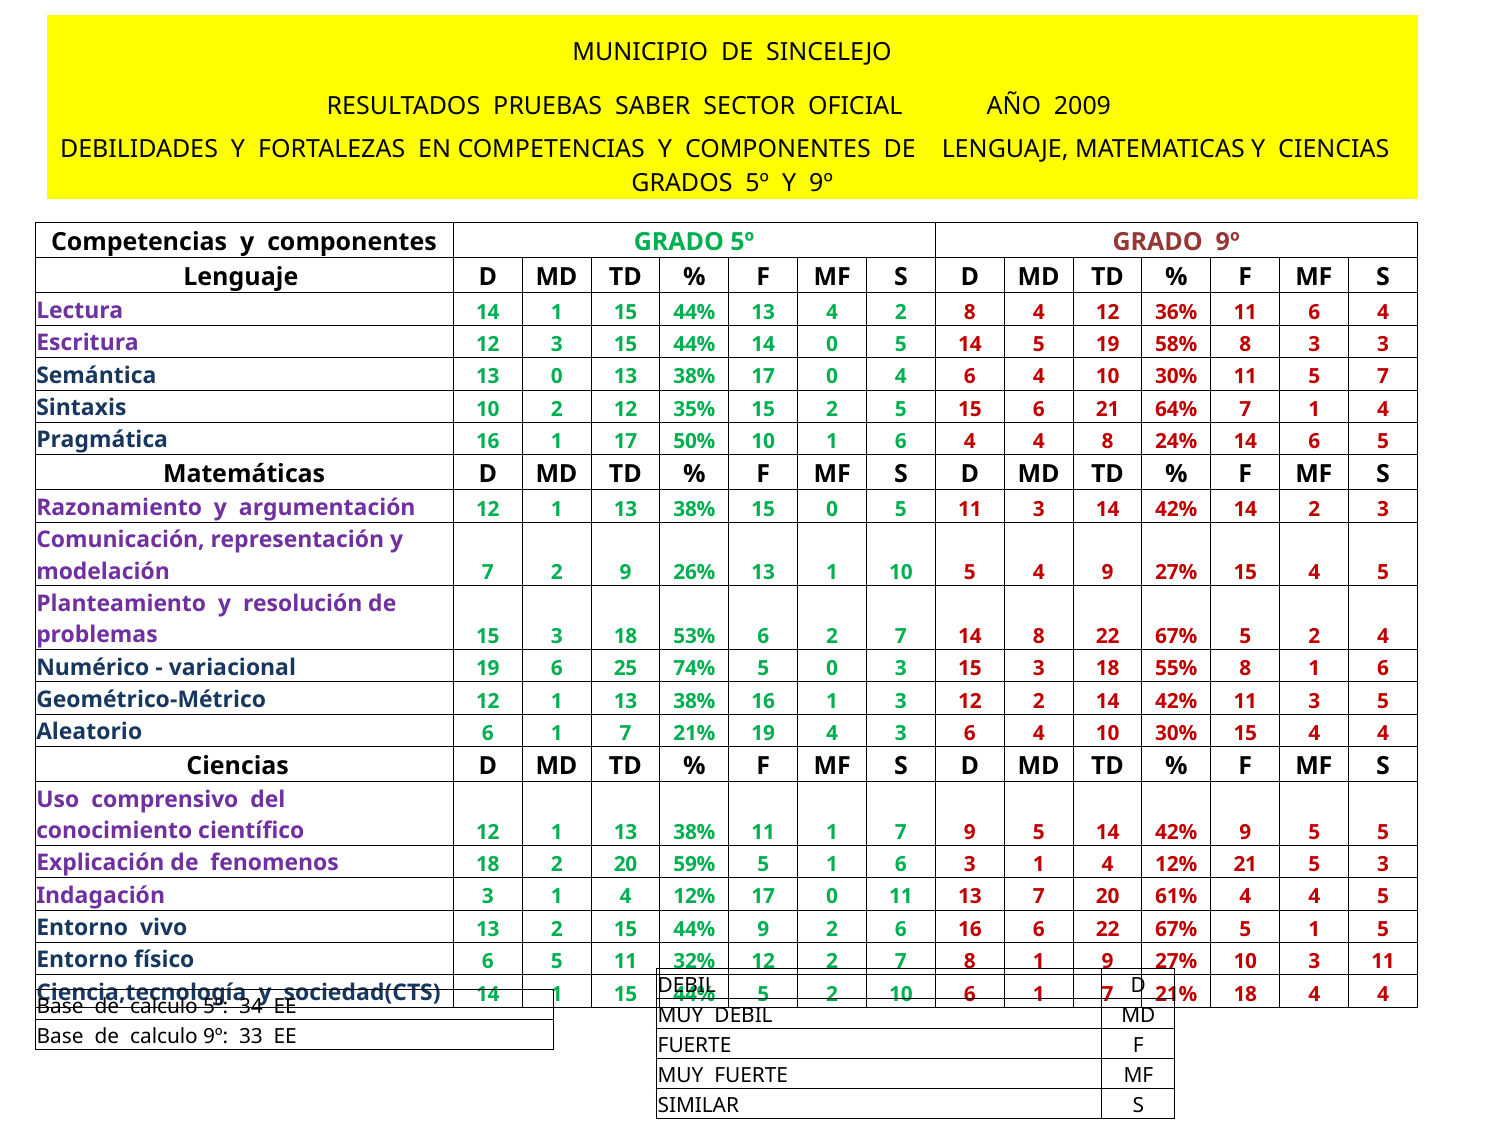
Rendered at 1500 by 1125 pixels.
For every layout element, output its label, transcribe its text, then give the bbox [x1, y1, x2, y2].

table_cell DEBILIDADES Y FORTALEZAS EN COMPETENCIAS Y COMPONENTES DE LENGUAJE, MATEMATICAS Y CIENCIAS GRADOS 5º Y 9º [47, 121, 1418, 199]
table_cell 0 [798, 358, 866, 390]
table_header Base de calculo 5º: 34 EE [36, 990, 480, 1019]
table_cell F [729, 747, 797, 781]
table_cell 6 [1280, 423, 1348, 454]
table_cell S [867, 258, 935, 292]
table_header [480, 990, 553, 1019]
table_cell 1 [798, 782, 866, 845]
table_cell 1 [1005, 943, 1073, 968]
table_cell 15 [592, 293, 659, 325]
table_cell 9 [1074, 523, 1141, 585]
table_cell 42% [1142, 682, 1210, 714]
table_cell Explicación de fenomenos [36, 846, 453, 877]
table_cell 0 [523, 358, 591, 390]
table_cell 0 [798, 490, 866, 522]
table_cell 4 [1280, 715, 1348, 746]
table_cell Razonamiento y argumentación [36, 490, 453, 522]
table_cell 15 [729, 391, 797, 422]
table_cell 38% [660, 682, 728, 714]
table_cell 10 [867, 523, 935, 585]
table_cell 4 [936, 423, 1004, 454]
table_cell 14 [1211, 423, 1279, 454]
table_cell 12% [1142, 846, 1210, 877]
table_cell 74% [660, 650, 728, 681]
table_cell 10 [1074, 715, 1141, 746]
table_cell 25 [592, 650, 659, 681]
table_cell MF [1102, 1059, 1174, 1088]
table_cell 0 [798, 326, 866, 357]
table_cell D [936, 258, 1004, 292]
table_cell 3 [1349, 490, 1417, 522]
table_cell 4 [1005, 523, 1073, 585]
table_cell 13 [592, 682, 659, 714]
table_cell 7 [867, 782, 935, 845]
table_cell 5 [1349, 878, 1417, 910]
table_cell 7 [1211, 391, 1279, 422]
table_cell 12 [454, 326, 522, 357]
table_cell S [1349, 258, 1417, 292]
table_cell 3 [523, 326, 591, 357]
table_cell Planteamiento y resolución de problemas [36, 586, 453, 649]
table_cell 2 [1005, 682, 1073, 714]
table_cell 55% [1142, 650, 1210, 681]
table_cell 5 [523, 943, 591, 974]
table_cell F [1211, 747, 1279, 781]
table_cell MD [523, 258, 591, 292]
table_cell 6 [454, 715, 522, 746]
table_cell 14 [1211, 490, 1279, 522]
table_cell 2 [867, 293, 935, 325]
table_cell 6 [867, 423, 935, 454]
table_cell 9 [1074, 943, 1141, 968]
table_cell 2 [798, 391, 866, 422]
table_cell Lectura [36, 293, 453, 325]
table_cell 11 [1211, 358, 1279, 390]
table_cell 15 [592, 975, 656, 1007]
table_cell 3 [454, 878, 522, 910]
table_cell 13 [729, 293, 797, 325]
table_header GRADO 5º [454, 223, 935, 257]
table_cell MD [523, 747, 591, 781]
table_cell 12% [660, 878, 728, 910]
table_cell 13 [936, 878, 1004, 910]
table_cell 4 [867, 358, 935, 390]
table_cell 2 [523, 911, 591, 942]
table_cell % [660, 258, 728, 292]
table_cell 5 [1005, 326, 1073, 357]
table_cell 1 [1280, 650, 1348, 681]
table_cell 3 [936, 846, 1004, 877]
table_cell 1 [1280, 911, 1348, 942]
table_cell 13 [729, 523, 797, 585]
table_cell 4 [1349, 293, 1417, 325]
table_cell 6 [1280, 293, 1348, 325]
table_cell 20 [1074, 878, 1141, 910]
table_cell 3 [1005, 490, 1073, 522]
table_cell MF [798, 455, 866, 489]
table_cell 8 [1074, 423, 1141, 454]
table_cell 10 [1074, 358, 1141, 390]
table_cell 38% [660, 490, 728, 522]
table_cell 3 [867, 650, 935, 681]
table_cell 2 [1280, 586, 1348, 649]
table_header GRADO 9º [936, 223, 1417, 257]
table_cell 15 [592, 911, 659, 942]
table_cell Lenguaje [36, 258, 453, 292]
table_cell 3 [1005, 650, 1073, 681]
table_cell 4 [1005, 423, 1073, 454]
table_cell 2 [1280, 490, 1348, 522]
table_cell 5 [1280, 846, 1348, 877]
table_cell 15 [1211, 523, 1279, 585]
table_cell 27% [1142, 523, 1210, 585]
table_cell 59% [660, 846, 728, 877]
table_cell 53% [660, 586, 728, 649]
table_cell % [1142, 455, 1210, 489]
table_cell Escritura [36, 326, 453, 357]
table_cell 0 [798, 650, 866, 681]
table_cell Ciencias [36, 747, 453, 781]
table_cell 2 [798, 586, 866, 649]
table_cell S [1102, 1089, 1174, 1118]
table_cell 9 [1211, 782, 1279, 845]
table_cell 8 [1005, 586, 1073, 649]
table_cell 42% [1142, 782, 1210, 845]
table_cell 12 [454, 782, 522, 845]
table_cell 10 [729, 423, 797, 454]
table_cell TD [592, 747, 659, 781]
table_cell 5 [1349, 523, 1417, 585]
table_cell TD [1074, 258, 1141, 292]
table_cell 4 [1280, 523, 1348, 585]
table_cell 5 [729, 846, 797, 877]
table_cell 19 [454, 650, 522, 681]
table_cell TD [592, 258, 659, 292]
table_cell 3 [1280, 326, 1348, 357]
table_cell 16 [454, 423, 522, 454]
table_cell 5 [1349, 782, 1417, 845]
table_cell MF [1280, 747, 1348, 781]
table_cell Numérico - variacional [36, 650, 453, 681]
table_cell 1 [523, 782, 591, 845]
table_cell 2 [523, 523, 591, 585]
table_cell Matemáticas [36, 455, 453, 489]
table_cell 17 [729, 878, 797, 910]
table_cell Entorno vivo [36, 911, 453, 942]
table_cell 7 [1349, 358, 1417, 390]
table_cell 11 [729, 782, 797, 845]
table_cell MF [798, 258, 866, 292]
table_cell 4 [1211, 878, 1279, 910]
table_cell 5 [1005, 782, 1073, 845]
table_cell Aleatorio [36, 715, 453, 746]
table_cell Indagación [36, 878, 453, 910]
table_cell 8 [1211, 650, 1279, 681]
table_cell 2 [523, 391, 591, 422]
table_cell 7 [592, 715, 659, 746]
table_cell 14 [1074, 682, 1141, 714]
table_cell 44% [660, 293, 728, 325]
table_cell MD [1005, 747, 1073, 781]
table_cell 19 [1074, 326, 1141, 357]
table_cell 6 [1005, 911, 1073, 942]
table_cell 1 [523, 682, 591, 714]
table_cell 6 [1349, 650, 1417, 681]
table_header D [1102, 969, 1174, 998]
table_cell 1 [798, 682, 866, 714]
table_cell F [729, 455, 797, 489]
table_cell 6 [454, 943, 522, 974]
table_cell 36% [1142, 293, 1210, 325]
table_cell % [1142, 747, 1210, 781]
table_cell 6 [867, 911, 935, 942]
table_header MUNICIPIO DE SINCELEJO [47, 15, 1418, 68]
table_cell RESULTADOS PRUEBAS SABER SECTOR OFICIAL AÑO 2009 [47, 68, 1418, 121]
table_cell 9 [592, 523, 659, 585]
table_cell MF [1280, 258, 1348, 292]
table_cell 15 [592, 326, 659, 357]
table_cell MF [798, 747, 866, 781]
table_cell Uso comprensivo del conocimiento científico [36, 782, 453, 845]
table_cell D [936, 455, 1004, 489]
table_cell 1 [1005, 846, 1073, 877]
table_cell 5 [1280, 358, 1348, 390]
table_cell 7 [1005, 878, 1073, 910]
table_cell S [1349, 455, 1417, 489]
table_cell 7 [454, 523, 522, 585]
table_cell 18 [1074, 650, 1141, 681]
table_cell 42% [1142, 490, 1210, 522]
table_cell % [660, 455, 728, 489]
table_cell 4 [798, 293, 866, 325]
table_cell Entorno físico [36, 943, 453, 974]
table_cell Ciencia,tecnología y sociedad(CTS) [36, 975, 453, 989]
table_cell 14 [936, 326, 1004, 357]
table_cell 4 [1280, 878, 1348, 910]
table_cell S [1349, 747, 1417, 781]
table_cell 21% [660, 715, 728, 746]
table_cell 12 [1074, 293, 1141, 325]
table_cell 15 [454, 586, 522, 649]
table_cell 5 [1211, 911, 1279, 942]
table_cell 14 [1074, 490, 1141, 522]
table_cell 4 [1349, 715, 1417, 746]
table_cell 8 [1211, 326, 1279, 357]
table_cell 13 [454, 911, 522, 942]
table_cell 27% [1142, 943, 1210, 974]
table_cell 21% [1175, 975, 1210, 1007]
table_cell 35% [660, 391, 728, 422]
table_cell Comunicación, representación y modelación [36, 523, 453, 585]
table_cell 6 [867, 846, 935, 877]
table_cell 38% [660, 358, 728, 390]
table_cell 4 [1005, 293, 1073, 325]
table_cell 5 [1349, 911, 1417, 942]
table_cell 13 [592, 358, 659, 390]
table_cell 12 [454, 682, 522, 714]
table_cell 5 [1349, 423, 1417, 454]
table_cell MD [1102, 999, 1174, 1028]
table_cell 4 [1349, 586, 1417, 649]
table_cell 1 [798, 523, 866, 585]
table_cell 5 [867, 391, 935, 422]
table_cell 4 [1280, 975, 1348, 1007]
table_cell 11 [1349, 943, 1417, 974]
table_cell 4 [1349, 975, 1417, 1007]
table_cell 15 [936, 650, 1004, 681]
table_cell 58% [1142, 326, 1210, 357]
table_cell 11 [936, 490, 1004, 522]
table_cell 4 [1074, 846, 1141, 877]
table_cell 3 [867, 715, 935, 746]
table_cell 10 [454, 391, 522, 422]
table_cell MD [523, 455, 591, 489]
table_cell Sintaxis [36, 391, 453, 422]
table_cell 1 [523, 423, 591, 454]
table_cell 30% [1142, 715, 1210, 746]
table_cell % [1142, 258, 1210, 292]
table_cell 22 [1074, 586, 1141, 649]
table_cell 5 [1280, 782, 1348, 845]
table_cell 4 [1005, 715, 1073, 746]
table_cell 16 [936, 911, 1004, 942]
table_cell 11 [1211, 682, 1279, 714]
table_cell 67% [1142, 586, 1210, 649]
table_cell 15 [1211, 715, 1279, 746]
table_cell 12 [454, 490, 522, 522]
table_cell MD [1005, 258, 1073, 292]
table_cell 32% [660, 943, 728, 968]
table_cell 5 [936, 523, 1004, 585]
table_cell 13 [454, 358, 522, 390]
table_cell 5 [1211, 586, 1279, 649]
table_cell 1 [798, 846, 866, 877]
table_cell 1 [523, 715, 591, 746]
table_cell 19 [729, 715, 797, 746]
table_cell 11 [592, 943, 659, 974]
table_header Competencias y componentes [36, 223, 453, 257]
table_cell 12 [592, 391, 659, 422]
table_cell 21 [1211, 846, 1279, 877]
table_cell [480, 1020, 553, 1049]
table_cell 4 [798, 715, 866, 746]
table_cell 2 [523, 846, 591, 877]
table_cell 3 [523, 586, 591, 649]
table_cell 1 [798, 423, 866, 454]
table_cell TD [1074, 747, 1141, 781]
table_cell 24% [1142, 423, 1210, 454]
table_cell 5 [867, 490, 935, 522]
table_cell 1 [523, 490, 591, 522]
table_cell 18 [592, 586, 659, 649]
table_cell 14 [454, 975, 522, 989]
table_cell 3 [1280, 943, 1348, 974]
table_cell 17 [729, 358, 797, 390]
table_cell Geométrico-Métrico [36, 682, 453, 714]
table_cell 44% [660, 911, 728, 942]
table_cell 1 [523, 293, 591, 325]
table_cell 1 [523, 878, 591, 910]
table_cell 11 [867, 878, 935, 910]
table_cell 14 [1074, 782, 1141, 845]
table_cell 13 [592, 782, 659, 845]
table_cell 20 [592, 846, 659, 877]
table_cell 3 [1280, 682, 1348, 714]
table_cell 6 [936, 715, 1004, 746]
table_cell 15 [936, 391, 1004, 422]
table_cell 6 [729, 586, 797, 649]
table_cell 4 [1005, 358, 1073, 390]
table_cell 4 [1349, 391, 1417, 422]
table_cell 5 [729, 650, 797, 681]
table_cell 3 [1349, 326, 1417, 357]
table_cell 1 [1280, 391, 1348, 422]
table_cell 21 [1074, 391, 1141, 422]
table_cell 14 [729, 326, 797, 357]
table_cell D [936, 747, 1004, 781]
table_cell 6 [936, 358, 1004, 390]
table_cell D [454, 455, 522, 489]
table_cell SIMILAR [657, 1089, 1101, 1118]
table_cell 3 [1349, 846, 1417, 877]
table_cell F [729, 258, 797, 292]
table_cell 5 [1349, 682, 1417, 714]
table_cell 12 [936, 682, 1004, 714]
table_cell F [1211, 258, 1279, 292]
table_cell S [867, 455, 935, 489]
table_cell 67% [1142, 911, 1210, 942]
table_cell 26% [660, 523, 728, 585]
table_cell FUERTE [657, 1029, 1101, 1058]
table_cell F [1211, 455, 1279, 489]
table_cell 50% [660, 423, 728, 454]
table_cell 5 [867, 326, 935, 357]
table_cell 0 [798, 878, 866, 910]
table_cell Semántica [36, 358, 453, 390]
table_cell 18 [1211, 975, 1279, 1007]
table_cell MD [1005, 455, 1073, 489]
table_cell 14 [454, 293, 522, 325]
table_cell S [867, 747, 935, 781]
table_cell % [660, 747, 728, 781]
table_cell 13 [592, 490, 659, 522]
table_cell 44% [660, 326, 728, 357]
table_cell Base de calculo 9º: 33 EE [36, 1020, 480, 1049]
table_cell 3 [867, 682, 935, 714]
table_cell MUY DEBIL [657, 999, 1101, 1028]
table_cell 2 [798, 943, 866, 968]
table_cell 18 [454, 846, 522, 877]
table_cell 9 [936, 782, 1004, 845]
table_cell 6 [1005, 391, 1073, 422]
table_cell 30% [1142, 358, 1210, 390]
table_cell 9 [729, 911, 797, 942]
table_cell Pragmática [36, 423, 453, 454]
table_cell 8 [936, 943, 1004, 968]
table_cell 1 [523, 975, 591, 1007]
table_cell 12 [729, 943, 797, 968]
table_cell 15 [729, 490, 797, 522]
table_cell D [454, 747, 522, 781]
table_cell 6 [523, 650, 591, 681]
table_cell 4 [592, 878, 659, 910]
table_header DEBIL [657, 969, 1101, 998]
table_cell 14 [936, 586, 1004, 649]
table_cell MF [1280, 455, 1348, 489]
table_cell 8 [936, 293, 1004, 325]
table_cell 11 [1211, 293, 1279, 325]
table_cell 17 [592, 423, 659, 454]
table_cell F [1102, 1029, 1174, 1058]
table_cell 64% [1142, 391, 1210, 422]
table_cell D [454, 258, 522, 292]
table_cell 38% [660, 782, 728, 845]
table_cell 61% [1142, 878, 1210, 910]
table_cell 10 [1211, 943, 1279, 974]
table_cell TD [592, 455, 659, 489]
table_cell 7 [867, 943, 935, 968]
table_cell 22 [1074, 911, 1141, 942]
table_cell TD [1074, 455, 1141, 489]
table_cell 16 [729, 682, 797, 714]
table_cell 2 [798, 911, 866, 942]
table_cell MUY FUERTE [657, 1059, 1101, 1088]
table_cell 7 [867, 586, 935, 649]
